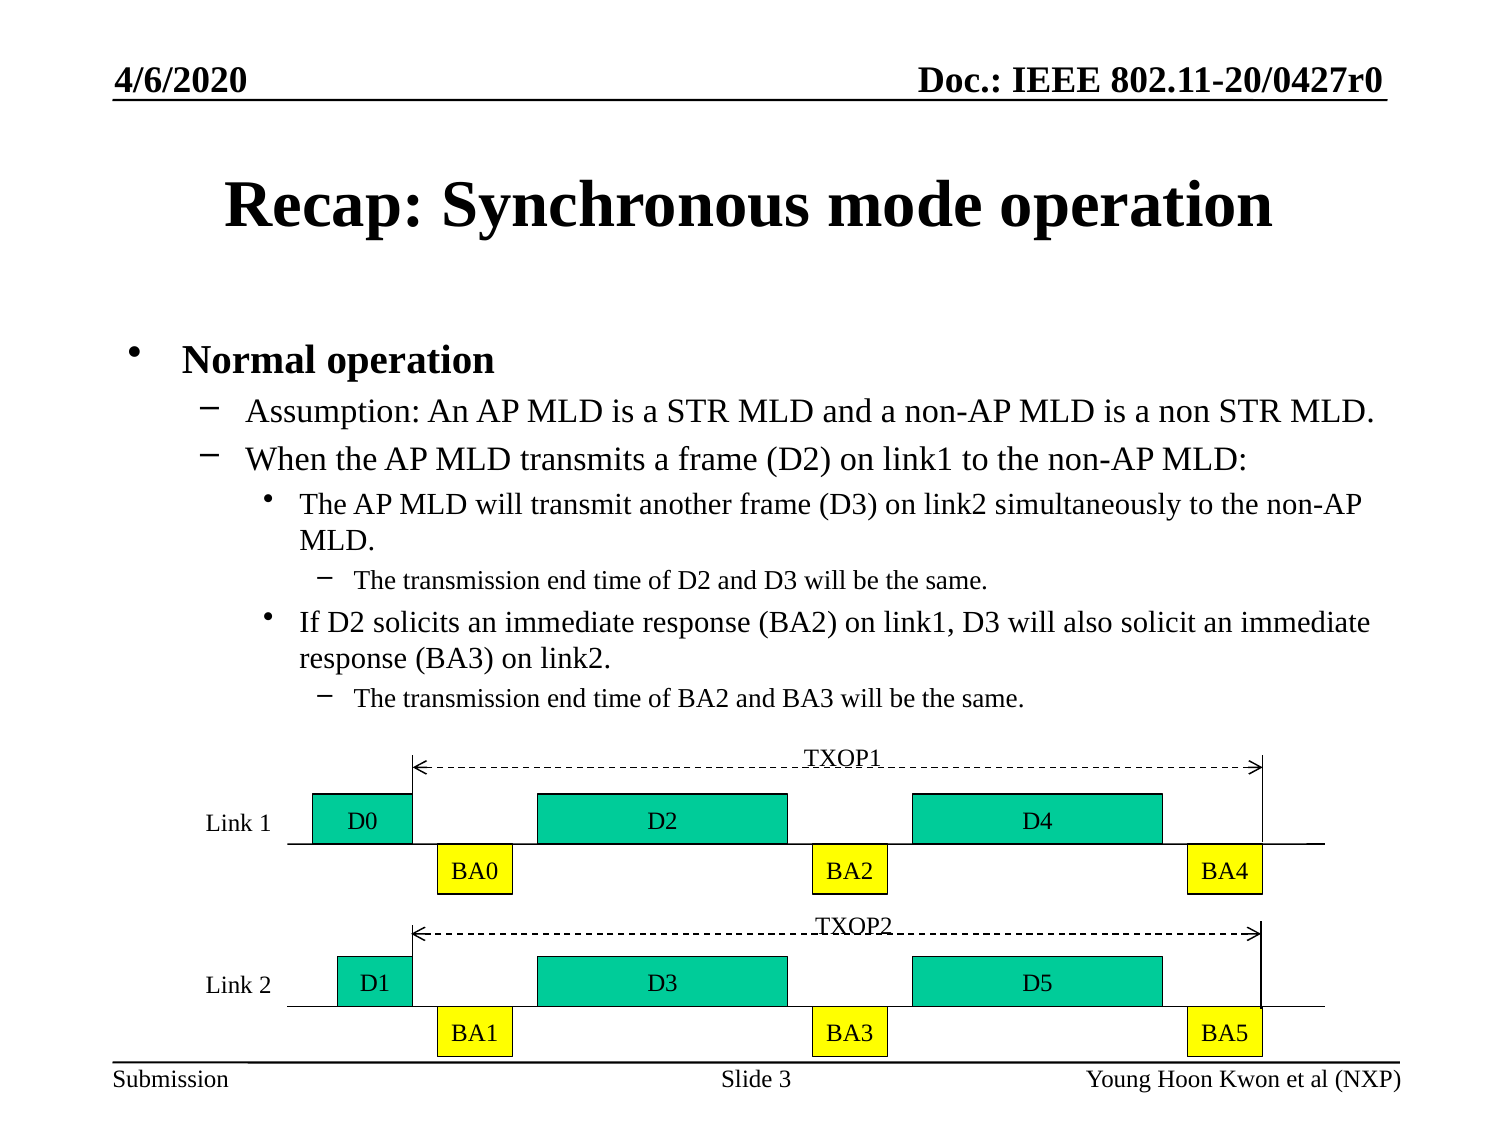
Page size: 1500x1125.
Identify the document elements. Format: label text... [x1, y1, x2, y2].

footer Young Hoon Kwon et al (NXP) [1082, 1061, 1402, 1093]
text_box D1 [337, 956, 408, 1005]
text_box BA4 [1187, 853, 1263, 895]
text_box BA2 [812, 853, 888, 895]
text_box TXOP1 [789, 733, 897, 766]
text_box TXOP2 [800, 901, 908, 932]
text_box D2 [537, 794, 788, 843]
text_box D5 [912, 956, 1163, 1005]
slide_number Slide 3 [712, 1061, 800, 1093]
list Normal operation Assumption: An AP MLD is a STR MLD and a non-AP MLD is a non STR MLD. When the AP MLD transmits a frame (D2) on link1 to the non-AP MLD: The AP MLD will transmit another frame (D3) on link2 simultaneously to the non-AP MLD. The transmission end time of D2 and D3 will be the same. If D2 solicits an immediate response (BA2) on link1, D3 will also solicit an immediate response (BA3) on link2. The transmission end time of BA2 and BA3 will be the same. [112, 324, 1426, 751]
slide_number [114, 54, 250, 101]
text_box BA3 [812, 1015, 888, 1057]
text_box D4 [912, 794, 1163, 843]
text_box D0 [312, 794, 408, 843]
title Recap: Synchronous mode operation [112, 112, 1388, 288]
text_box TXOP2 [800, 941, 908, 947]
text_box BA0 [437, 853, 513, 895]
text_box D3 [537, 956, 788, 1005]
text_box BA5 [1187, 1015, 1263, 1057]
text_box Link 1 [190, 798, 287, 844]
text_box BA1 [437, 1015, 513, 1057]
text_box Link 2 [190, 961, 287, 1006]
